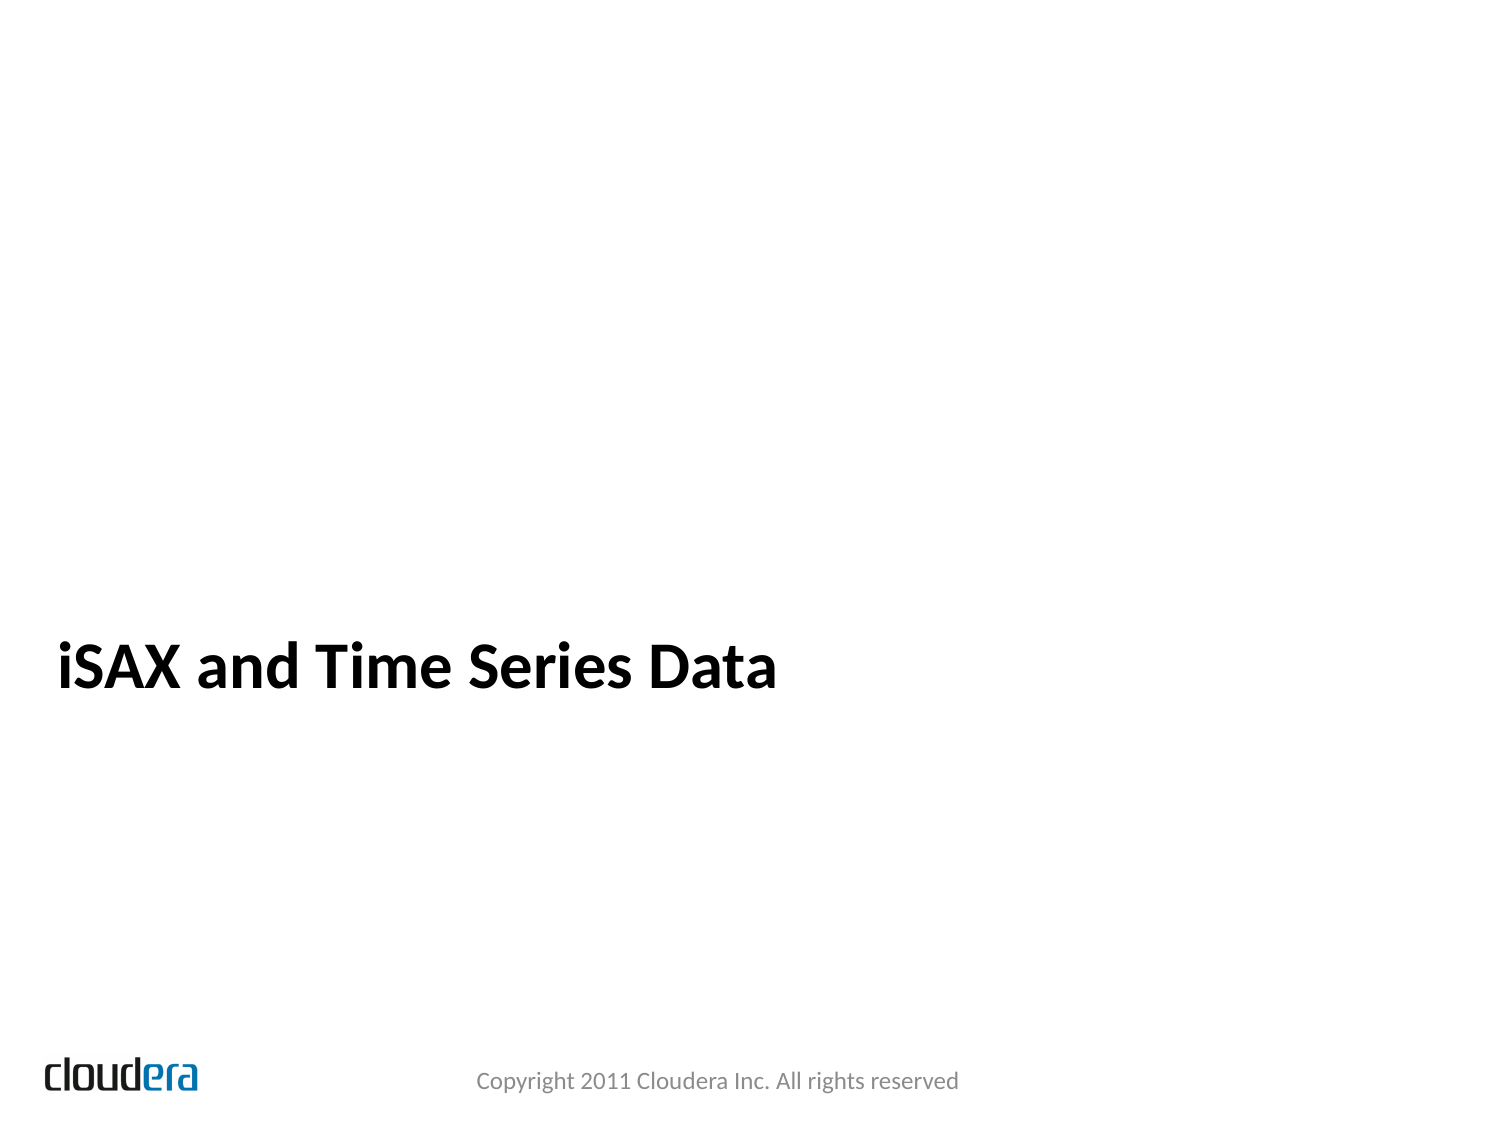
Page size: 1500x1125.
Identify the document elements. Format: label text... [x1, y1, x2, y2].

title iSAX and Time Series Data [42, 563, 1461, 761]
footer Copyright 2011 Cloudera Inc. All rights reserved [375, 1063, 1063, 1096]
picture [42, 1053, 199, 1094]
